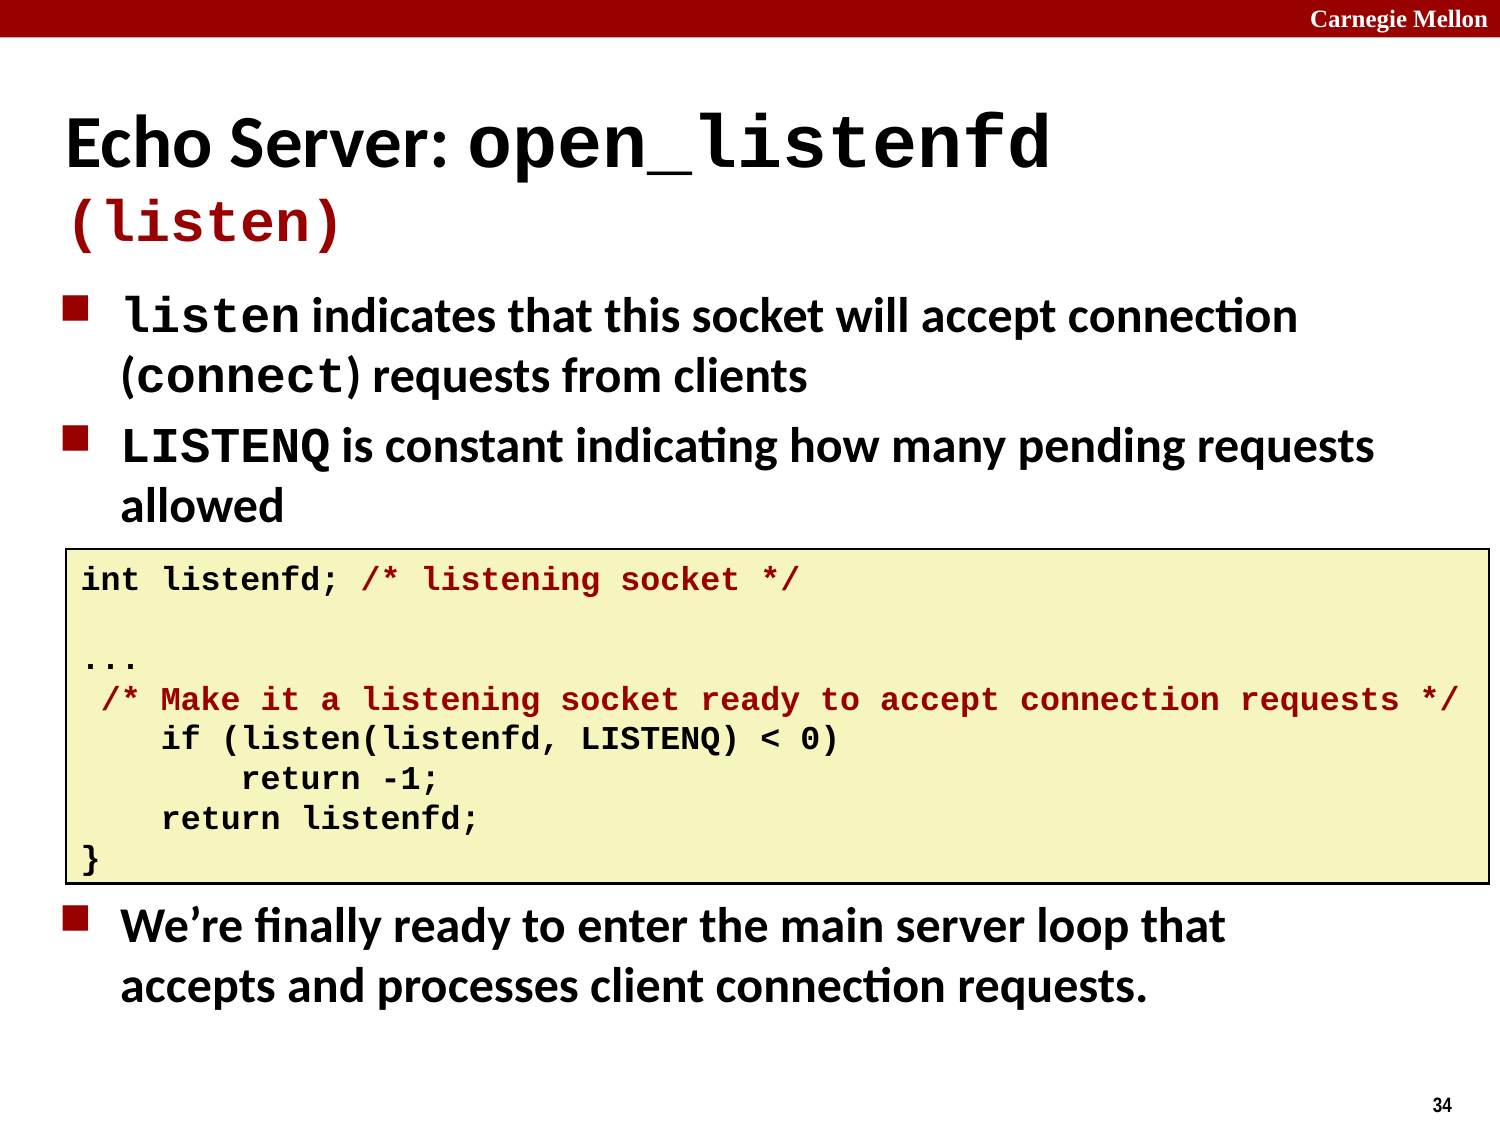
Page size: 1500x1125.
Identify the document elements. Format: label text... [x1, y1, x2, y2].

list listen indicates that this socket will accept connection (connect) requests from clients LISTENQ is constant indicating how many pending requests allowed We’re finally ready to enter the main server loop that accepts and processes client connection requests. [48, 274, 1404, 1125]
text_box int listenfd; /* listening socket */ ... /* Make it a listening socket ready to accept connection requests */ if (listen(listenfd, LISTENQ) < 0) return -1; return listenfd; } [65, 549, 1490, 884]
title Echo Server: open_listenfd (listen) [49, 82, 1293, 263]
